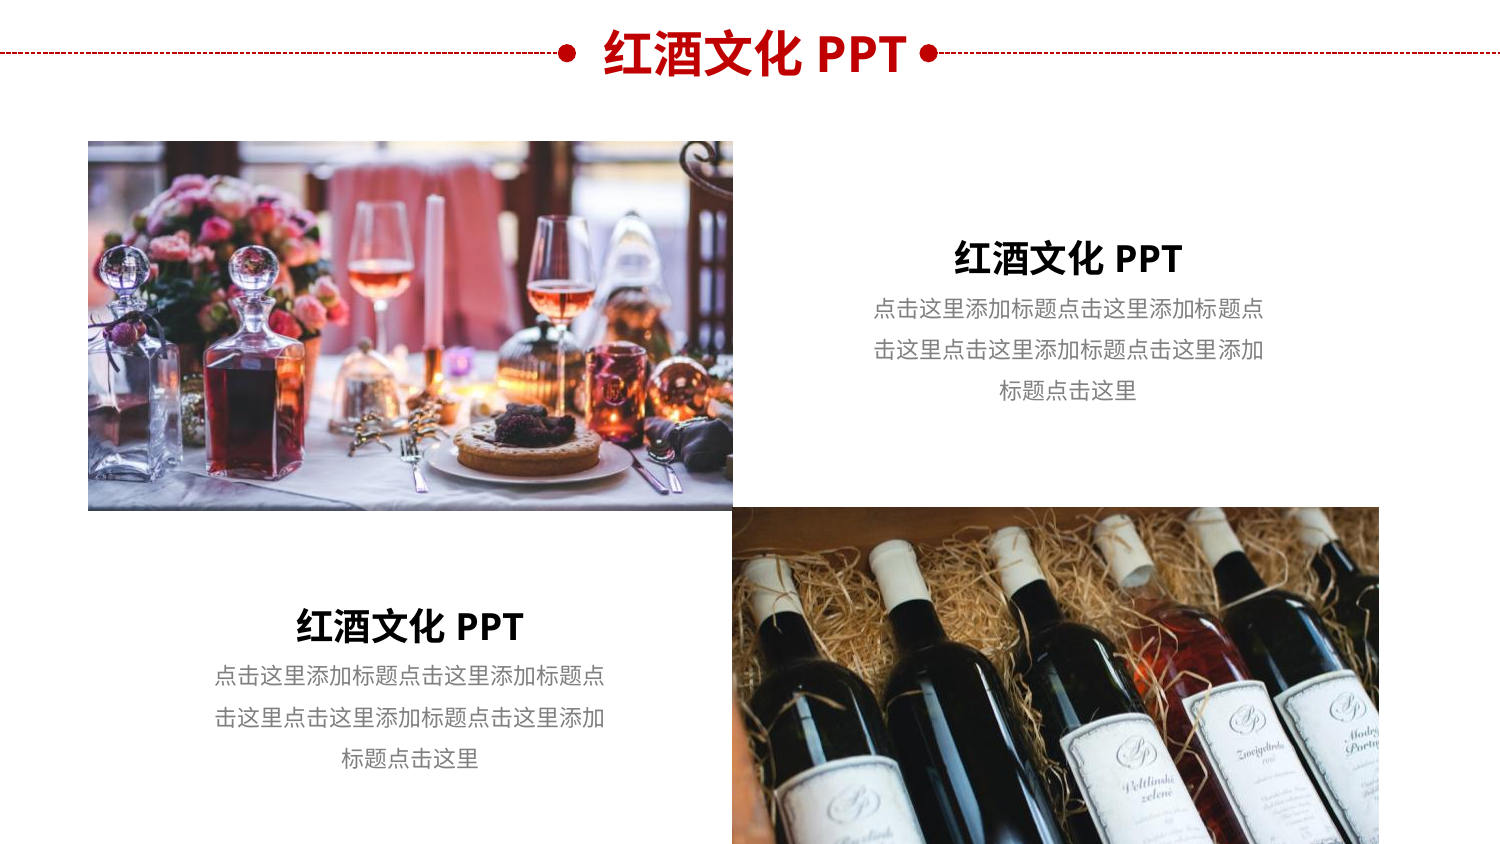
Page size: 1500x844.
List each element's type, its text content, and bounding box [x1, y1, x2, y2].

text_box [917, 42, 940, 65]
text_box 红酒文化PPT 点击这里添加标题点击这里添加标题点击这里点击这里添加标题点击这里添加标题点击这里 [856, 209, 1282, 408]
text_box 红酒文化PPT 点击这里添加标题点击这里添加标题点击这里点击这里添加标题点击这里添加标题点击这里 [197, 577, 623, 776]
picture [88, 141, 1380, 844]
text_box [555, 42, 579, 65]
text_box 红酒文化PPT [583, 15, 928, 91]
